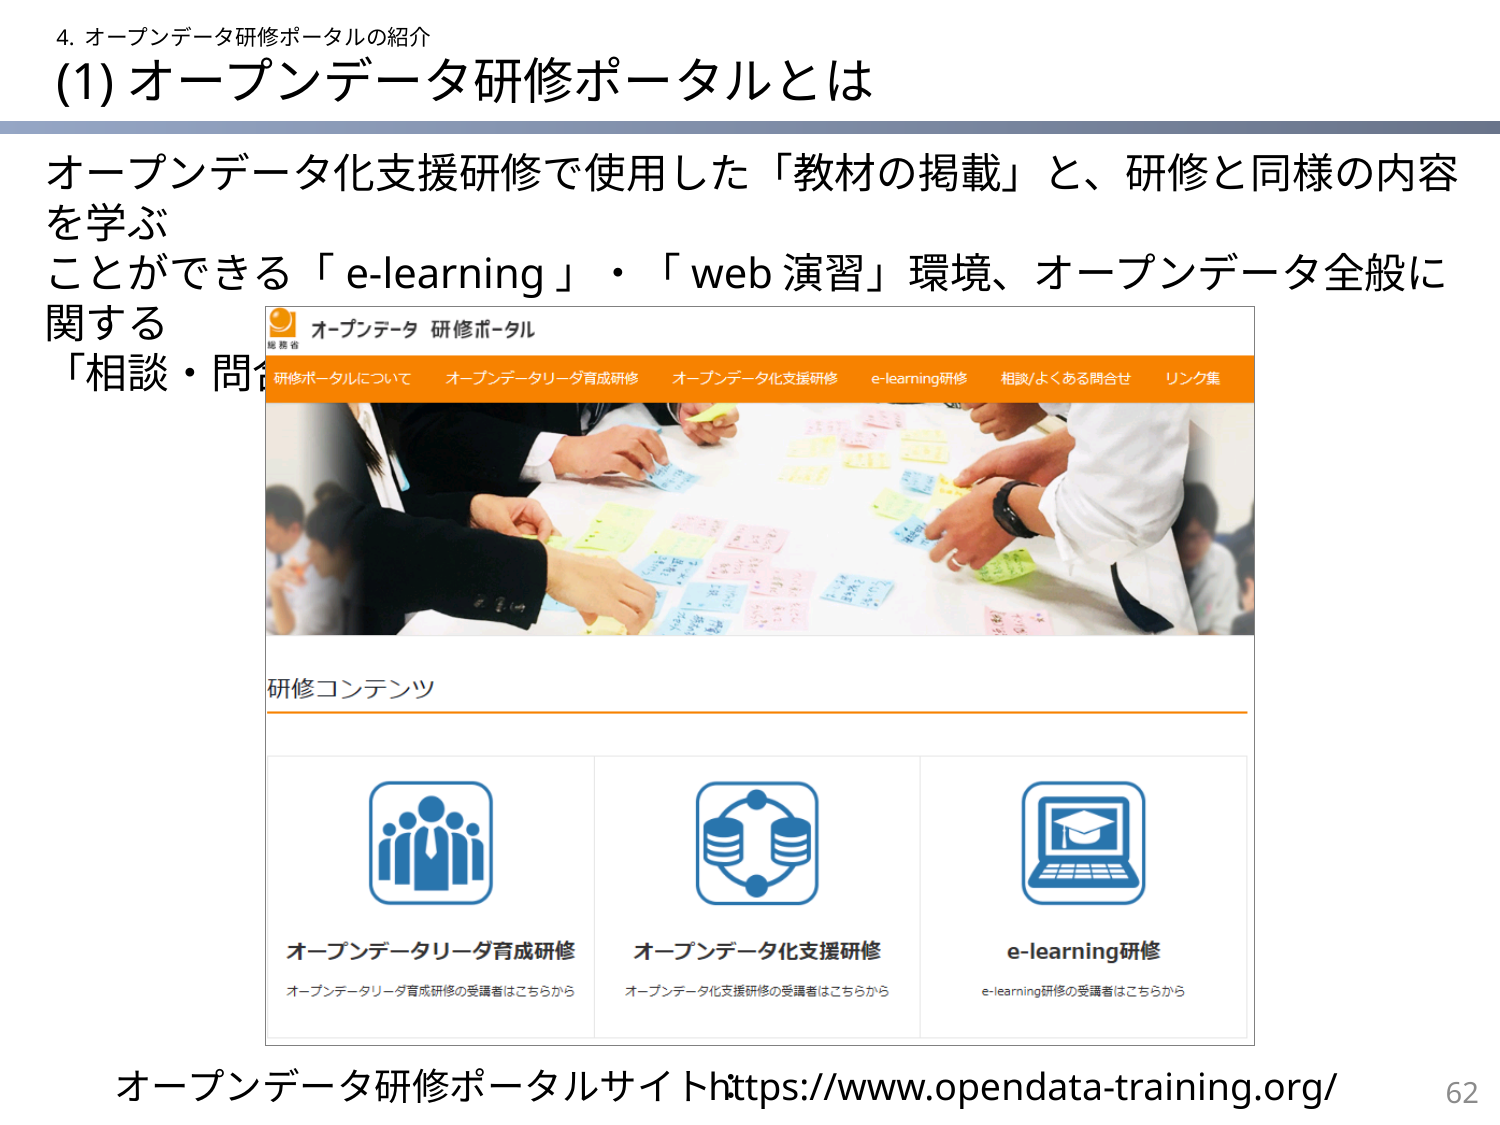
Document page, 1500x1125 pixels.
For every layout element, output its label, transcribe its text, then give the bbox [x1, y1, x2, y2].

picture [265, 306, 1255, 1046]
text_box オープンデータ化支援研修で使用した「教材の掲載」と、研修と同様の内容を学ぶ ことができる「e-learning」・「web演習」環境、オープンデータ全般に関する 「相談・問合せ窓口等」を整備しています。 [29, 139, 1483, 405]
slide_number 61 [1411, 1070, 1495, 1118]
title (1)オープンデータ研修ポータルとは [41, 58, 1459, 119]
text_box https://www.opendata-training.org/ [765, 1056, 1354, 1116]
text_box 4. オープンデータ研修ポータルの紹介 [41, 19, 1471, 58]
text_box オープンデータ研修ポータルサイト： [99, 1056, 765, 1116]
